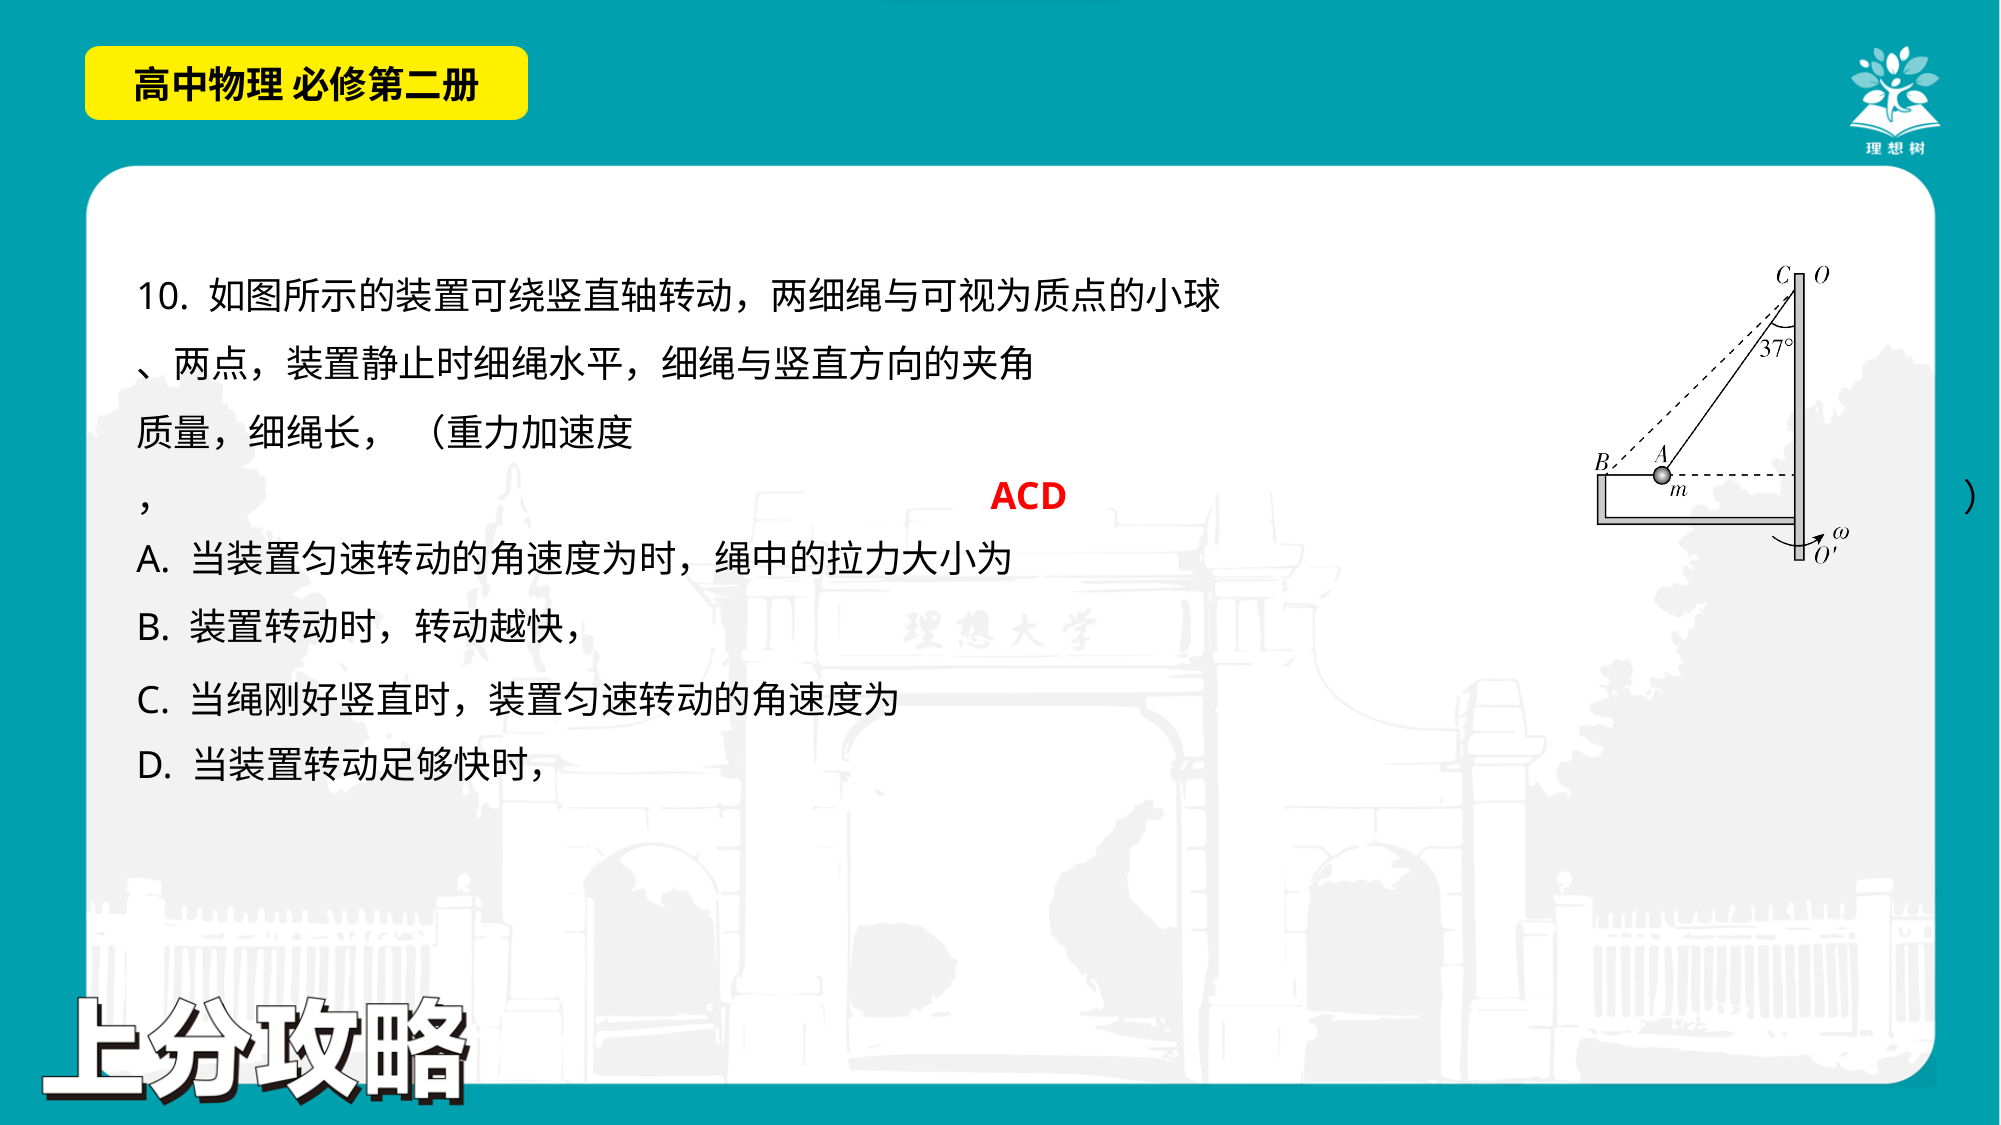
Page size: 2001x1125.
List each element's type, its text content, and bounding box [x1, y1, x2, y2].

text_box ACD [974, 452, 1084, 511]
picture [0, 0, 2000, 1125]
